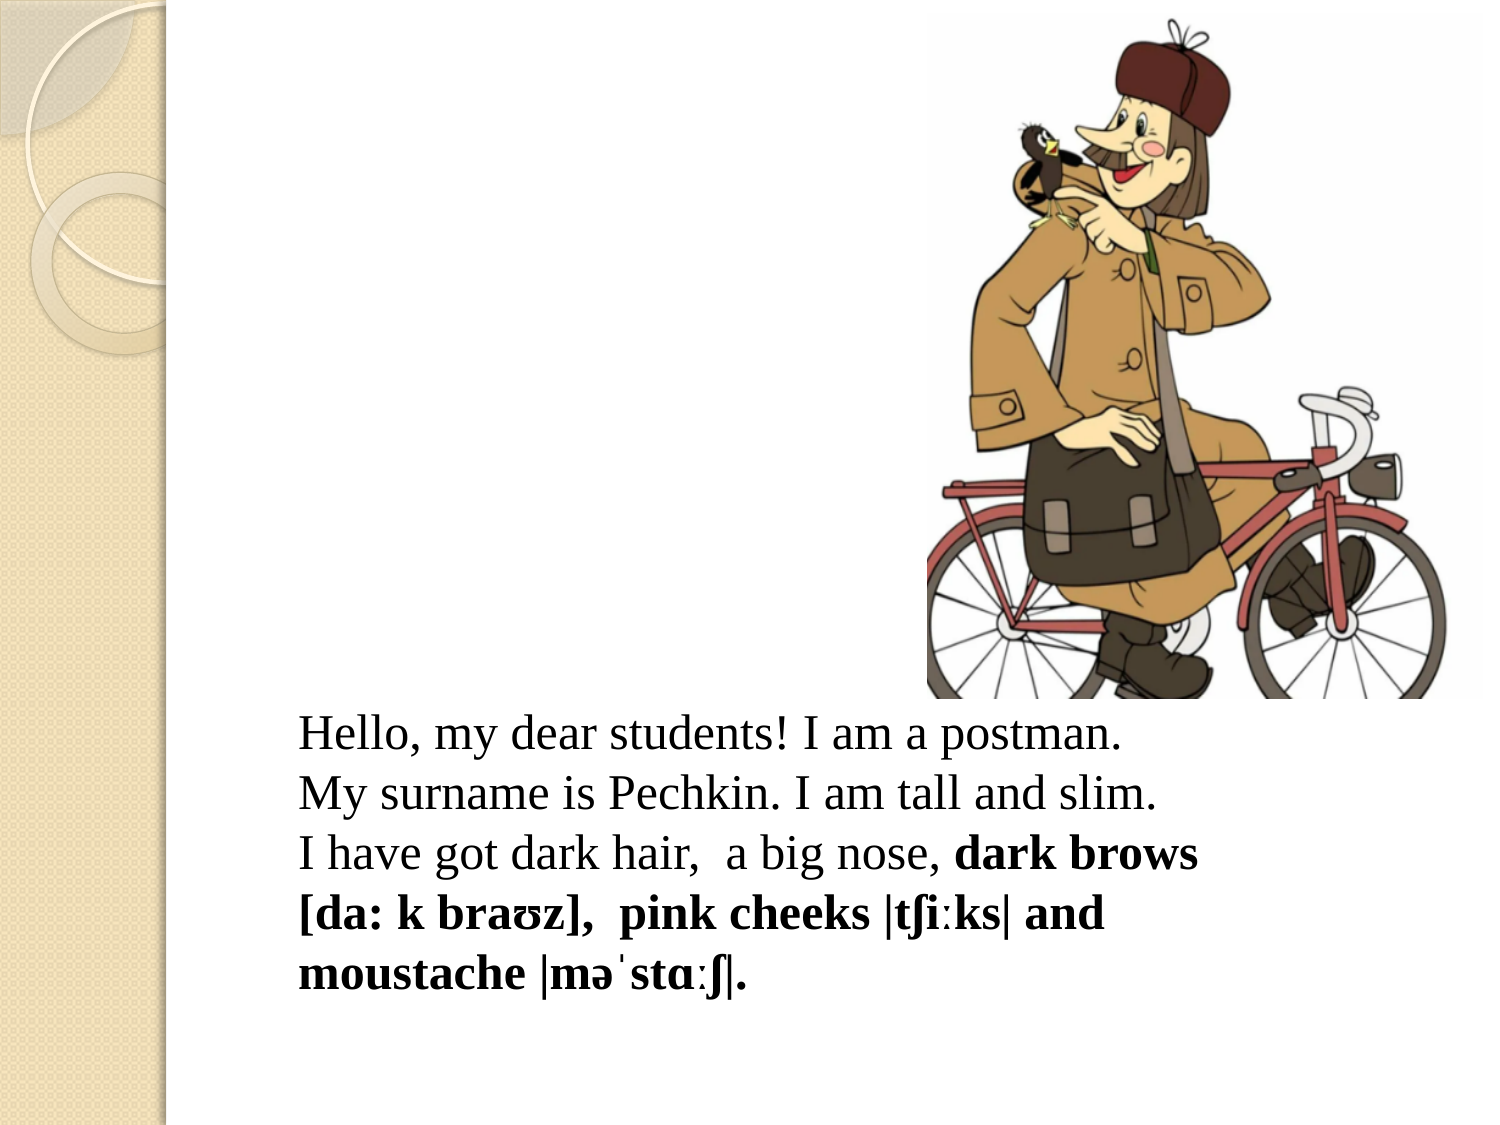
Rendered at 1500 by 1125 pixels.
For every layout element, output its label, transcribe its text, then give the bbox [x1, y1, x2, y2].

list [926, 13, 1483, 700]
text_box Hello, my dear students! I am a postman. My surname is Pechkin. I am tall and slim. I have got dark hair, a big nose, dark brows [da: k braʊz], pink cheeks |tʃiːks| and moustache |məˈstɑːʃ|. [283, 692, 1252, 1008]
